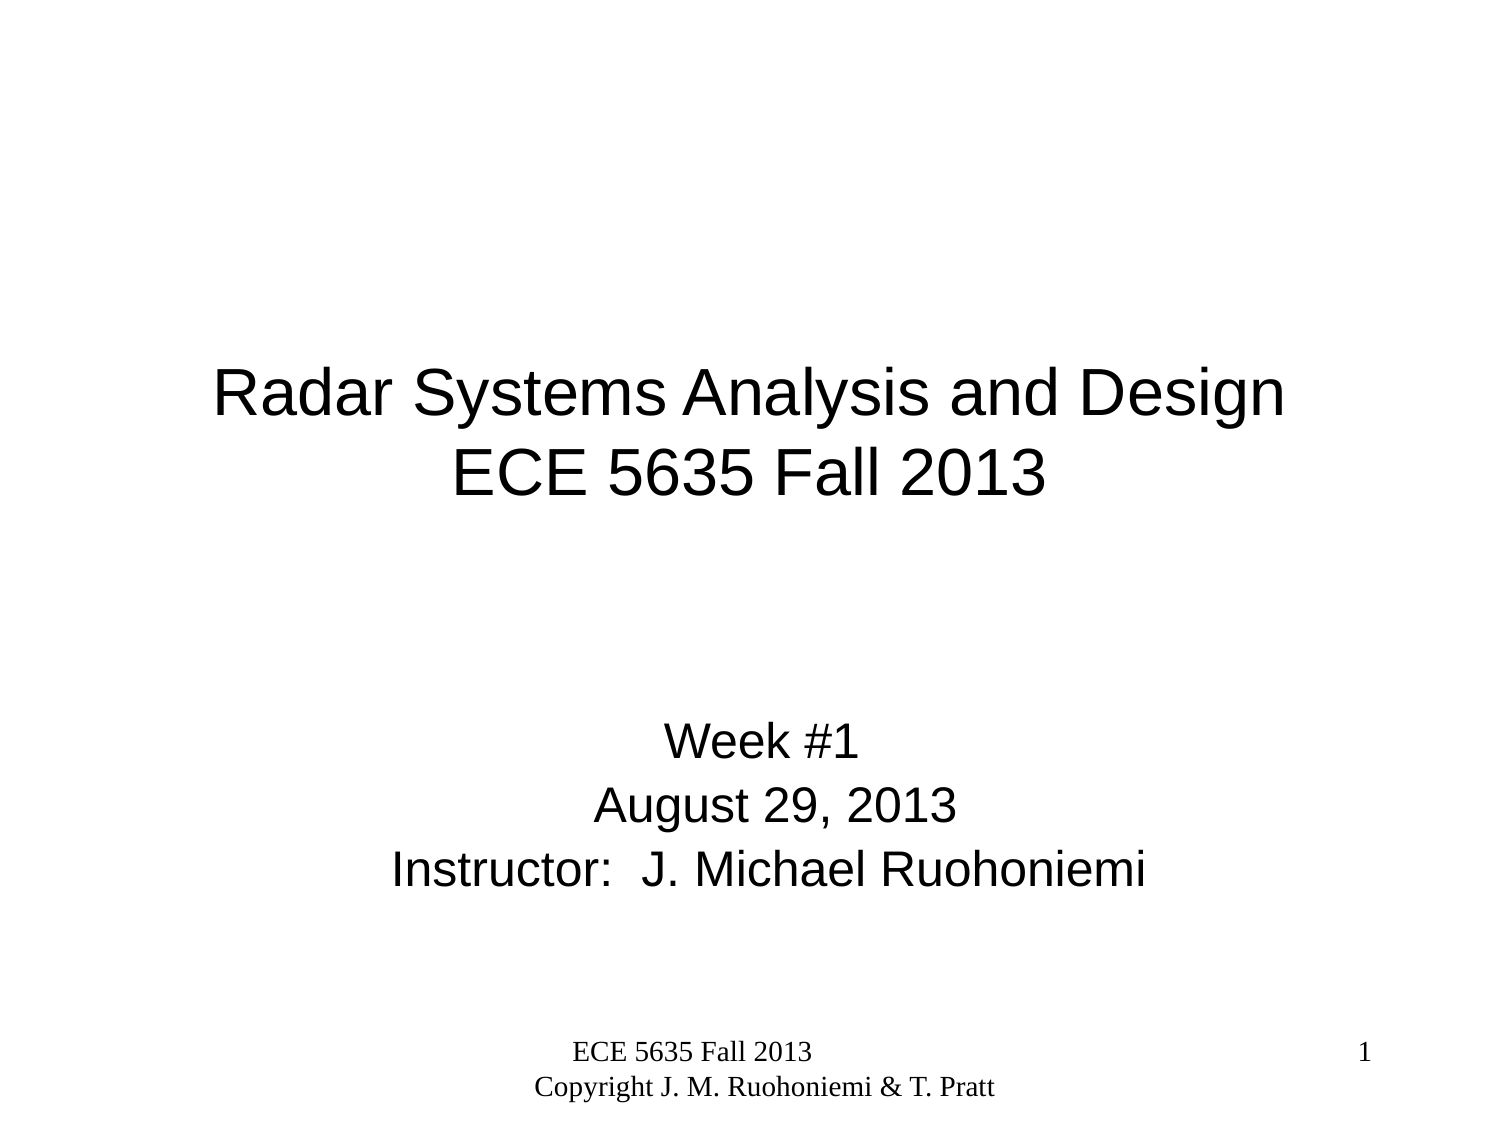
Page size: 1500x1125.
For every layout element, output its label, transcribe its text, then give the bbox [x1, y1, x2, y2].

subtitle Week #1 August 29, 2013 Instructor: J. Michael Ruohoniemi [199, 637, 1338, 926]
footer ECE 5635 Fall 2013 Copyright J. M. Ruohoniemi & T. Pratt [512, 1024, 1026, 1101]
slide_number 1 [1074, 1024, 1388, 1101]
title Radar Systems Analysis and Design ECE 5635 Fall 2013 [112, 374, 1388, 563]
